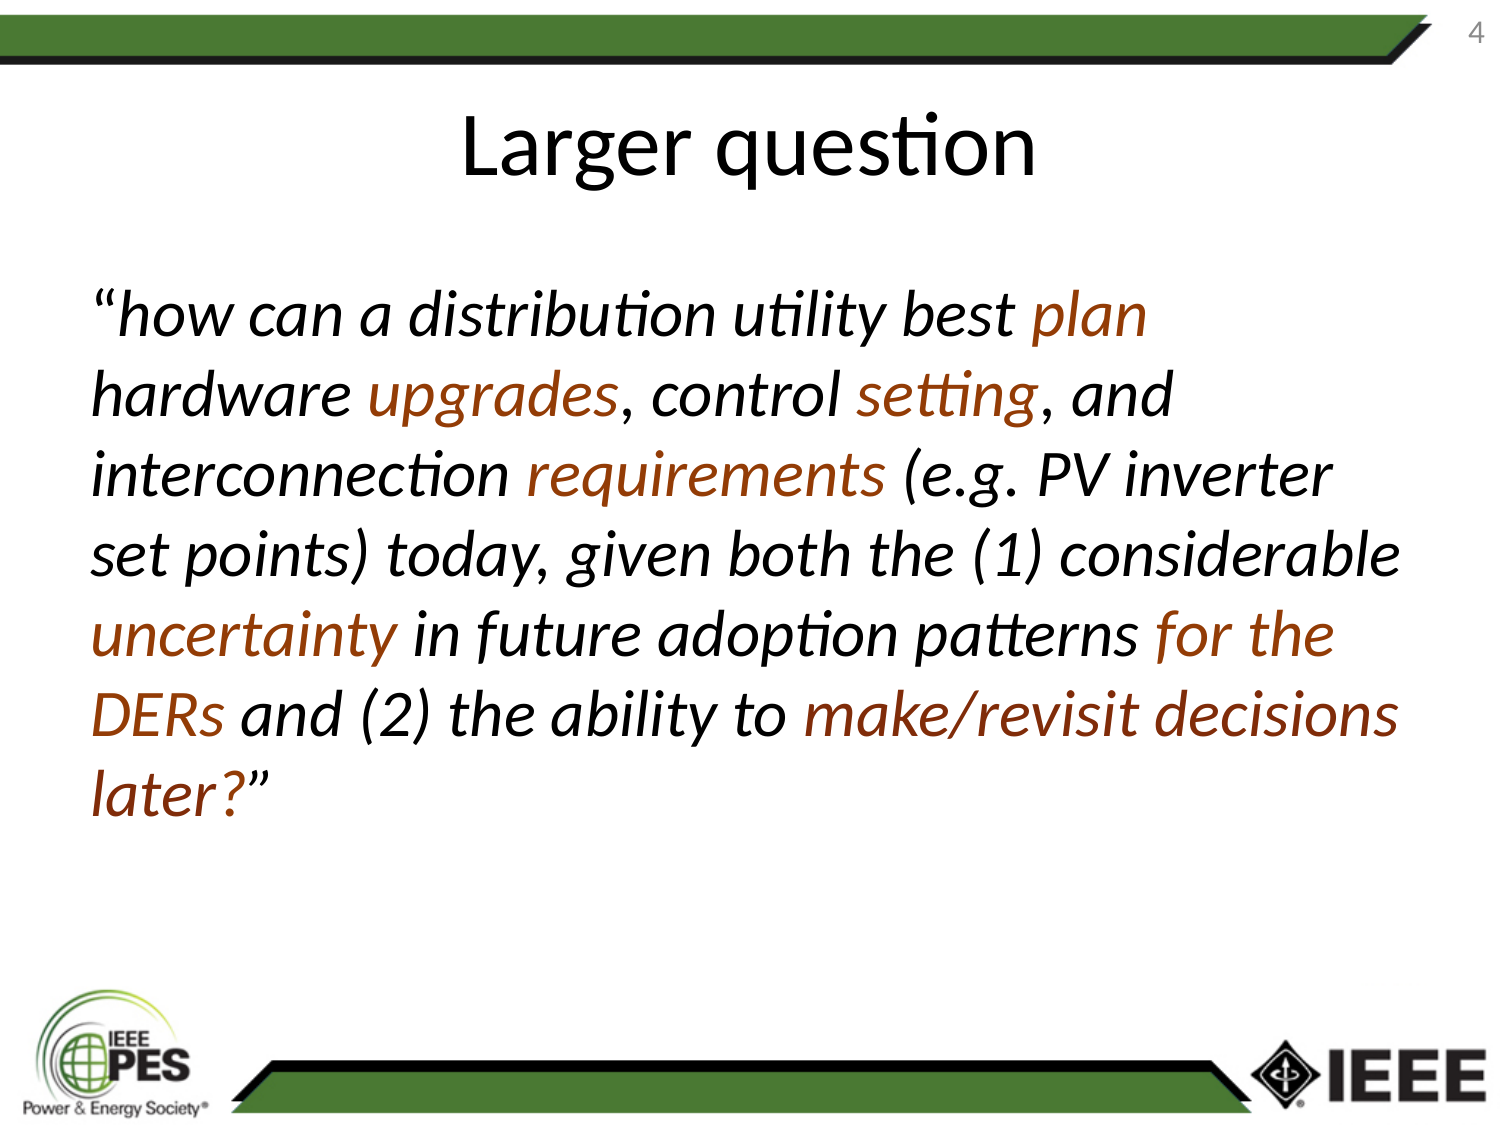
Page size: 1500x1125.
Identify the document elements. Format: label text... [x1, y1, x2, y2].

list “how can a distribution utility best plan hardware upgrades, control setting, and interconnection requirements (e.g. PV inverter set points) today, given both the (1) considerable uncertainty in future adoption patterns for the DERs and (2) the ability to make/revisit decisions later?” [74, 262, 1426, 1006]
picture [0, 0, 1500, 1125]
title Larger question [74, 44, 1426, 233]
slide_number 4 [1149, 0, 1500, 60]
